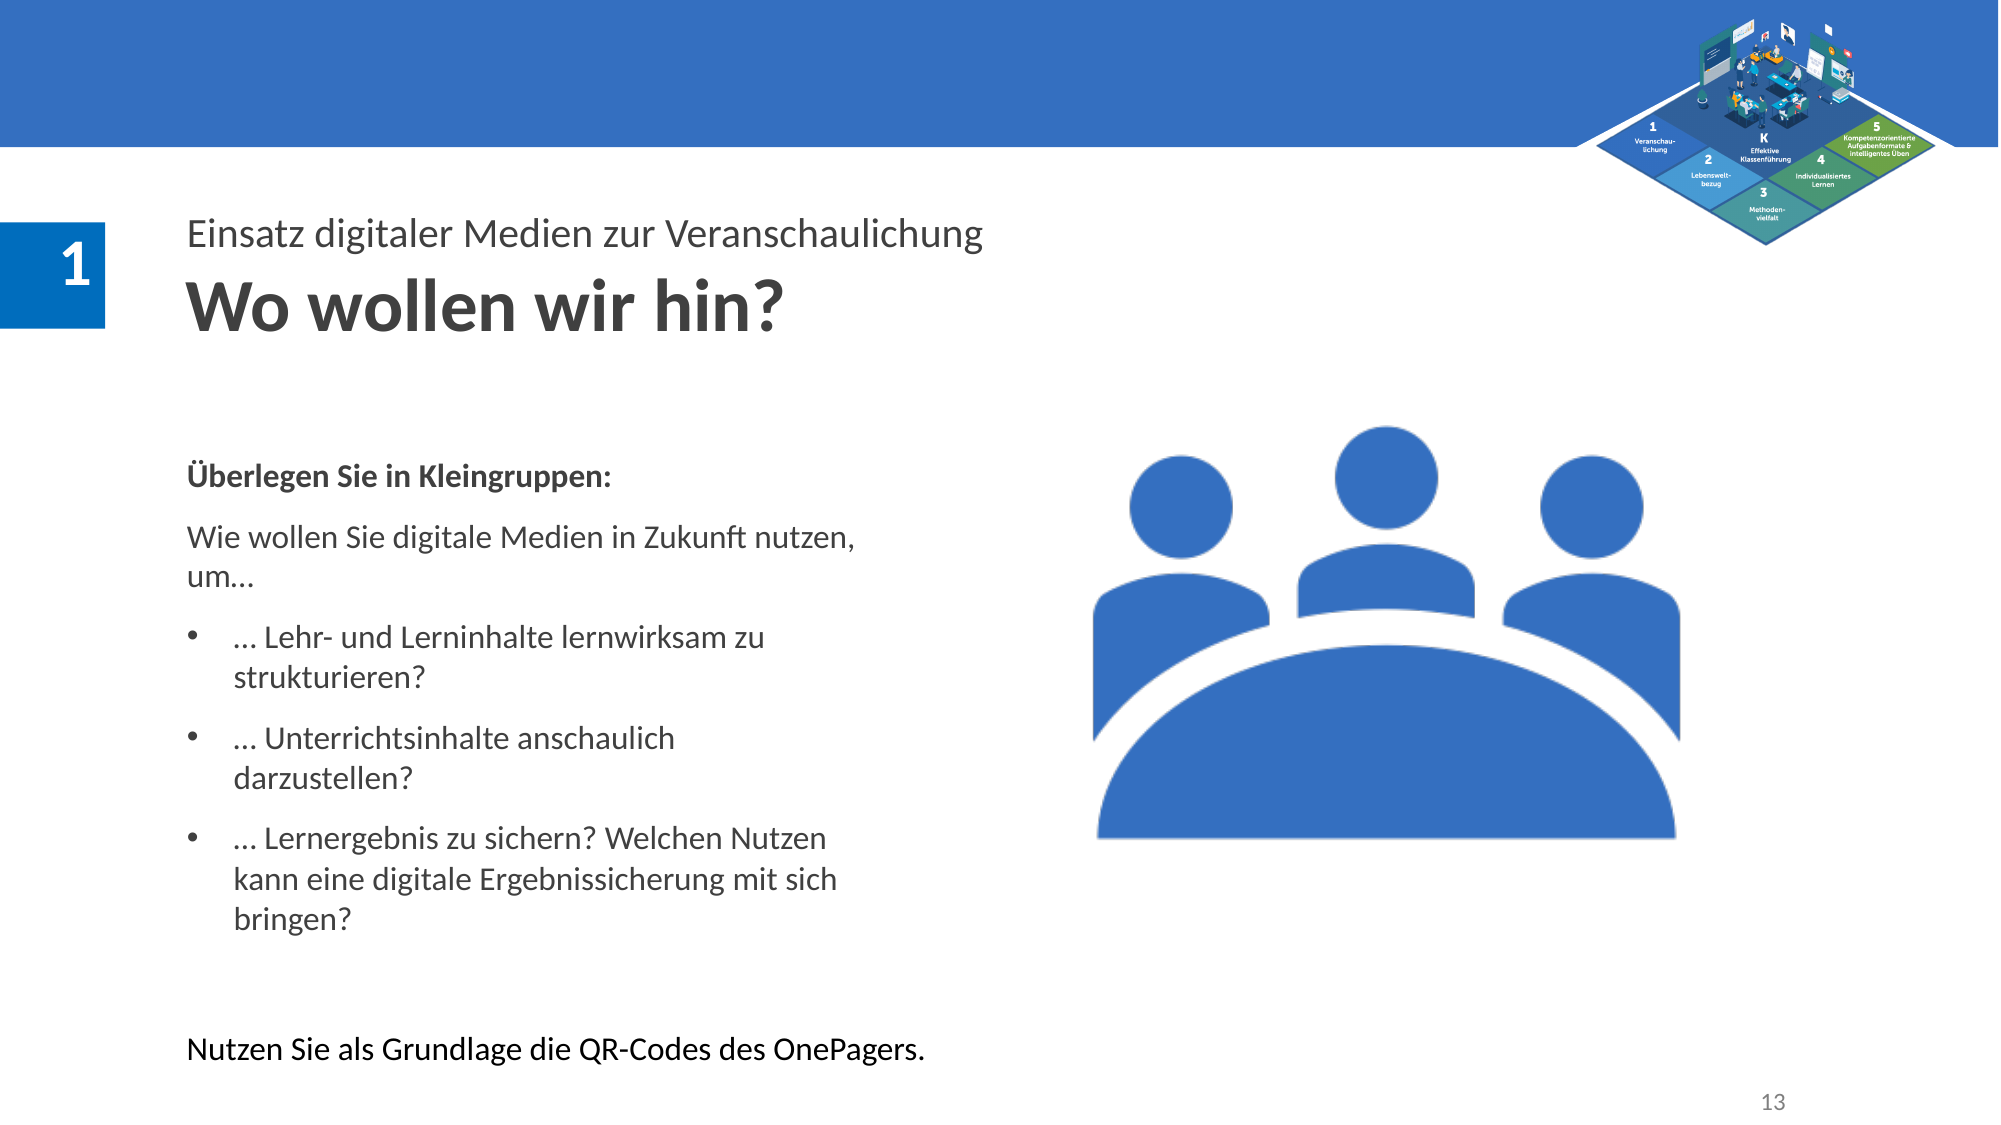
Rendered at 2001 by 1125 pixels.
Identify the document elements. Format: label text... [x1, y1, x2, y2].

text_box Nutzen Sie als Grundlage die QR-Codes des OnePagers. [171, 1019, 1195, 1075]
list Wo wollen wir hin? [170, 272, 1901, 356]
list Überlegen Sie in Kleingruppen: Wie wollen Sie digitale Medien in Zukunft nutzen, um… … Lehr- und Lerninhalte lernwirksam zu strukturieren? … Unterrichtsinhalte anschaulich darzustellen? … Lernergebnis zu sichern? Welchen Nutzen kann eine digitale Ergebnissicherung mit sich bringen? [171, 446, 877, 1019]
picture [1035, 281, 1739, 985]
slide_number 13 [1350, 1075, 1801, 1125]
list Einsatz digitaler Medien zur Veranschaulichung [171, 180, 1615, 264]
picture [1589, 12, 1942, 249]
